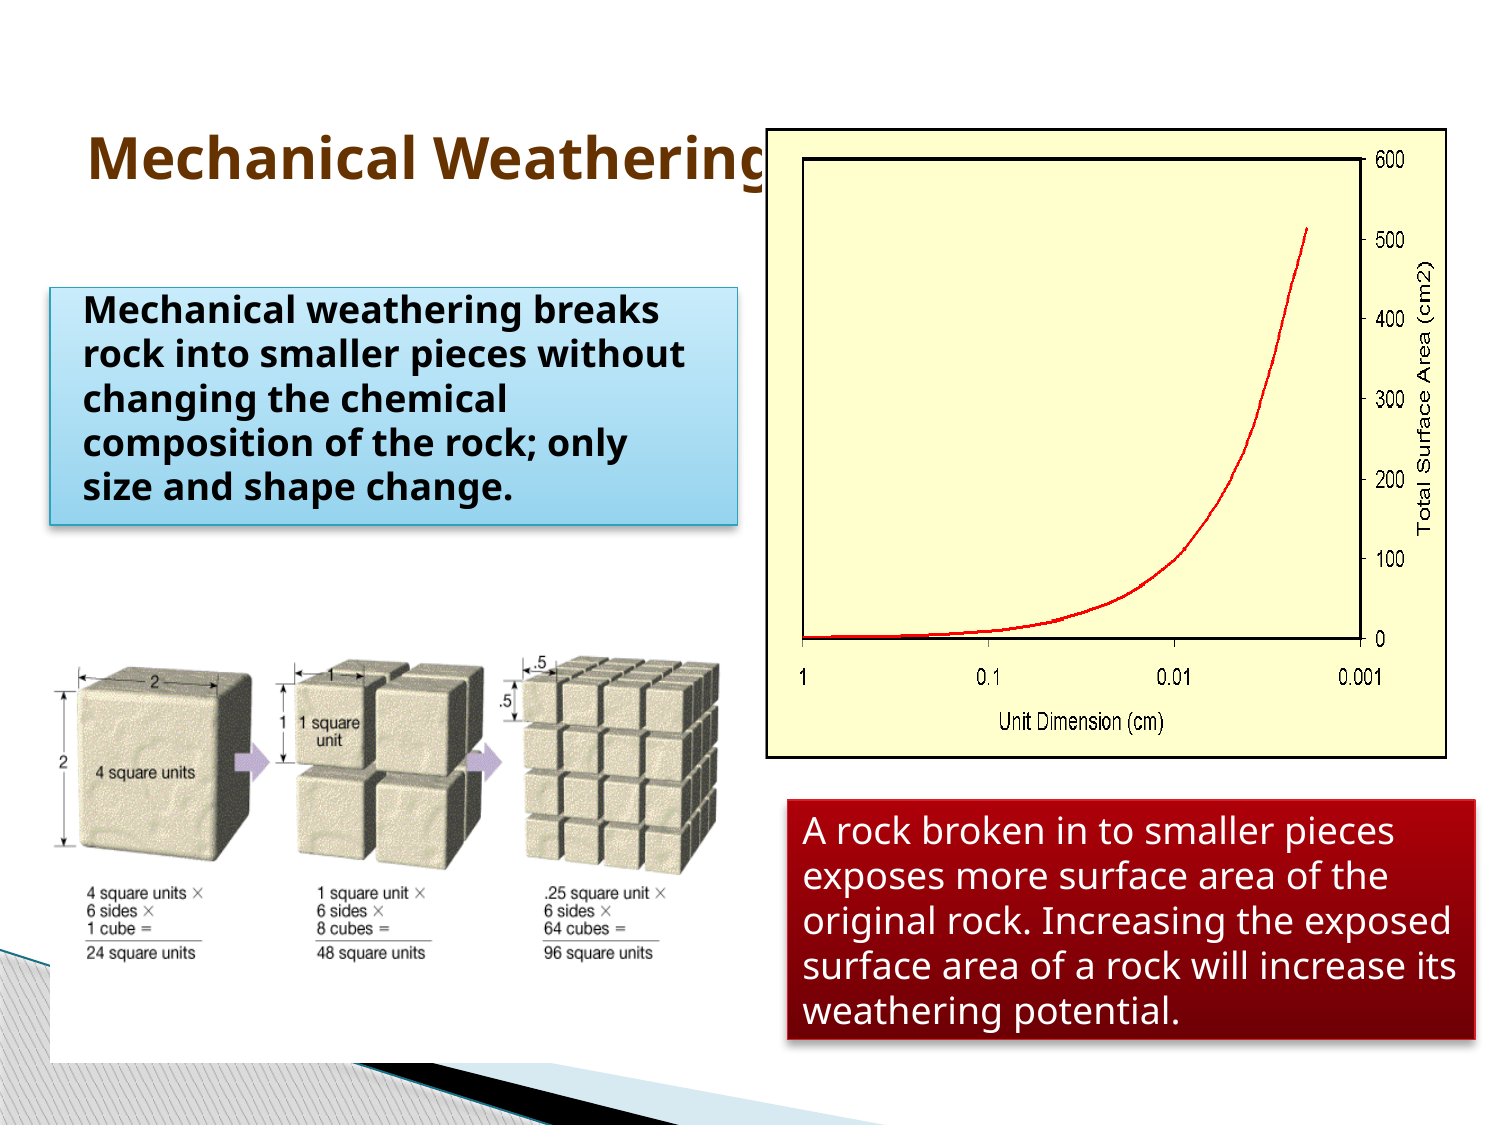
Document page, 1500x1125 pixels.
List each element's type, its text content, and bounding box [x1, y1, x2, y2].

picture [762, 124, 1451, 763]
text_box A rock broken in to smaller pieces exposes more surface area of the original rock. Increasing the exposed surface area of a rock will increase its weathering potential. [787, 799, 1476, 1040]
title Mechanical Weathering [24, 112, 838, 200]
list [49, 562, 726, 1063]
list Mechanical weathering breaks rock into smaller pieces without changing the chemical composition of the rock; only size and shape change. [49, 287, 738, 526]
